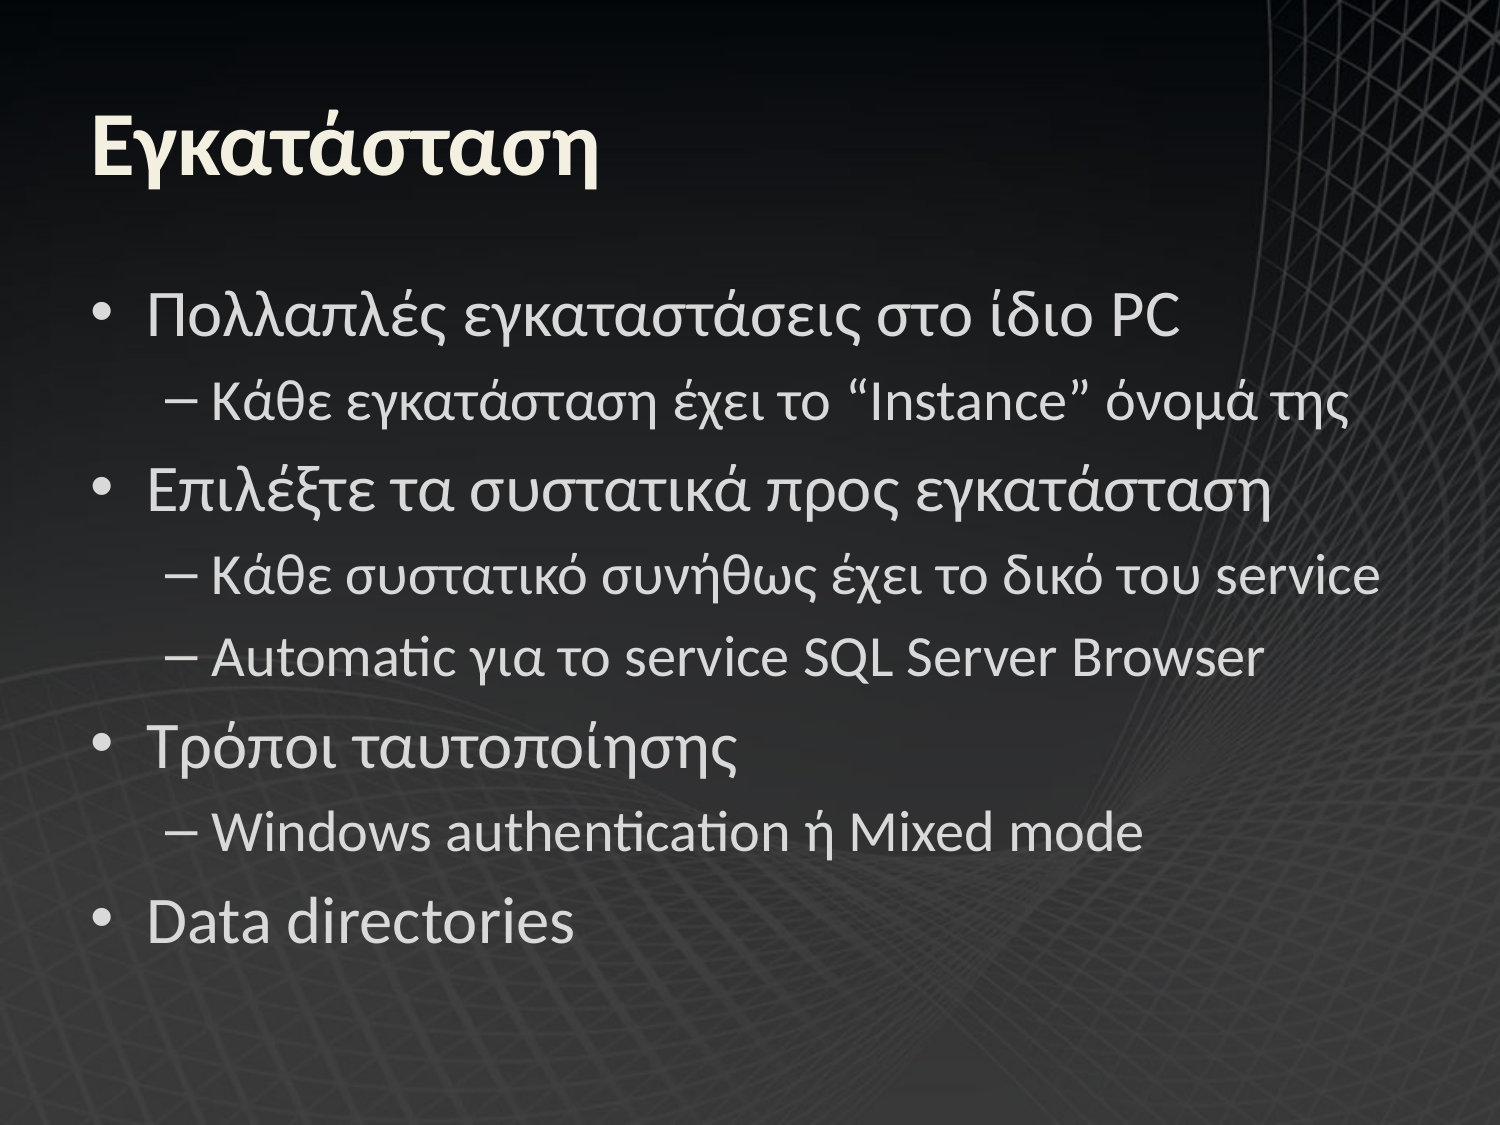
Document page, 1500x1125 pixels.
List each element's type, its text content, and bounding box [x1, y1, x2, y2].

picture [0, 0, 1500, 1125]
list Πολλαπλές εγκαταστάσεις στο ίδιο PC Κάθε εγκατάσταση έχει το “Instance” όνομά της Επιλέξτε τα συστατικά προς εγκατάσταση Κάθε συστατικό συνήθως έχει το δικό του service Automatic για το service SQL Server Browser Τρόποι ταυτοποίησης Windows authentication ή Mixed mode Data directories [75, 262, 1425, 1005]
title Εγκατάσταση [75, 45, 1425, 233]
